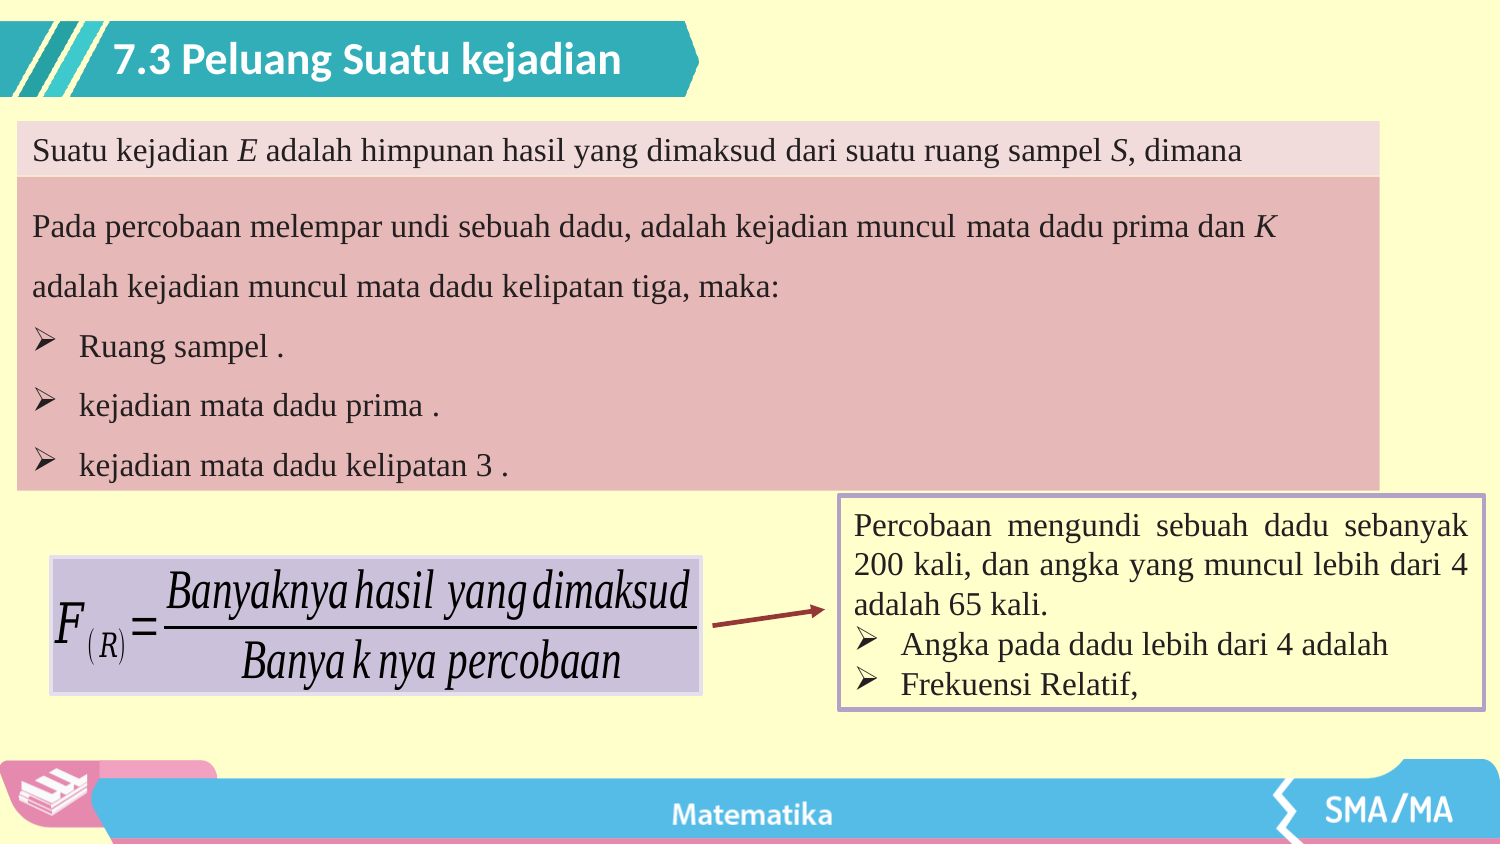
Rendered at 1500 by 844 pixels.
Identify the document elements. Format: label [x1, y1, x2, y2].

picture [0, 759, 1500, 844]
text_box [712, 609, 826, 626]
text_box [0, 21, 713, 97]
